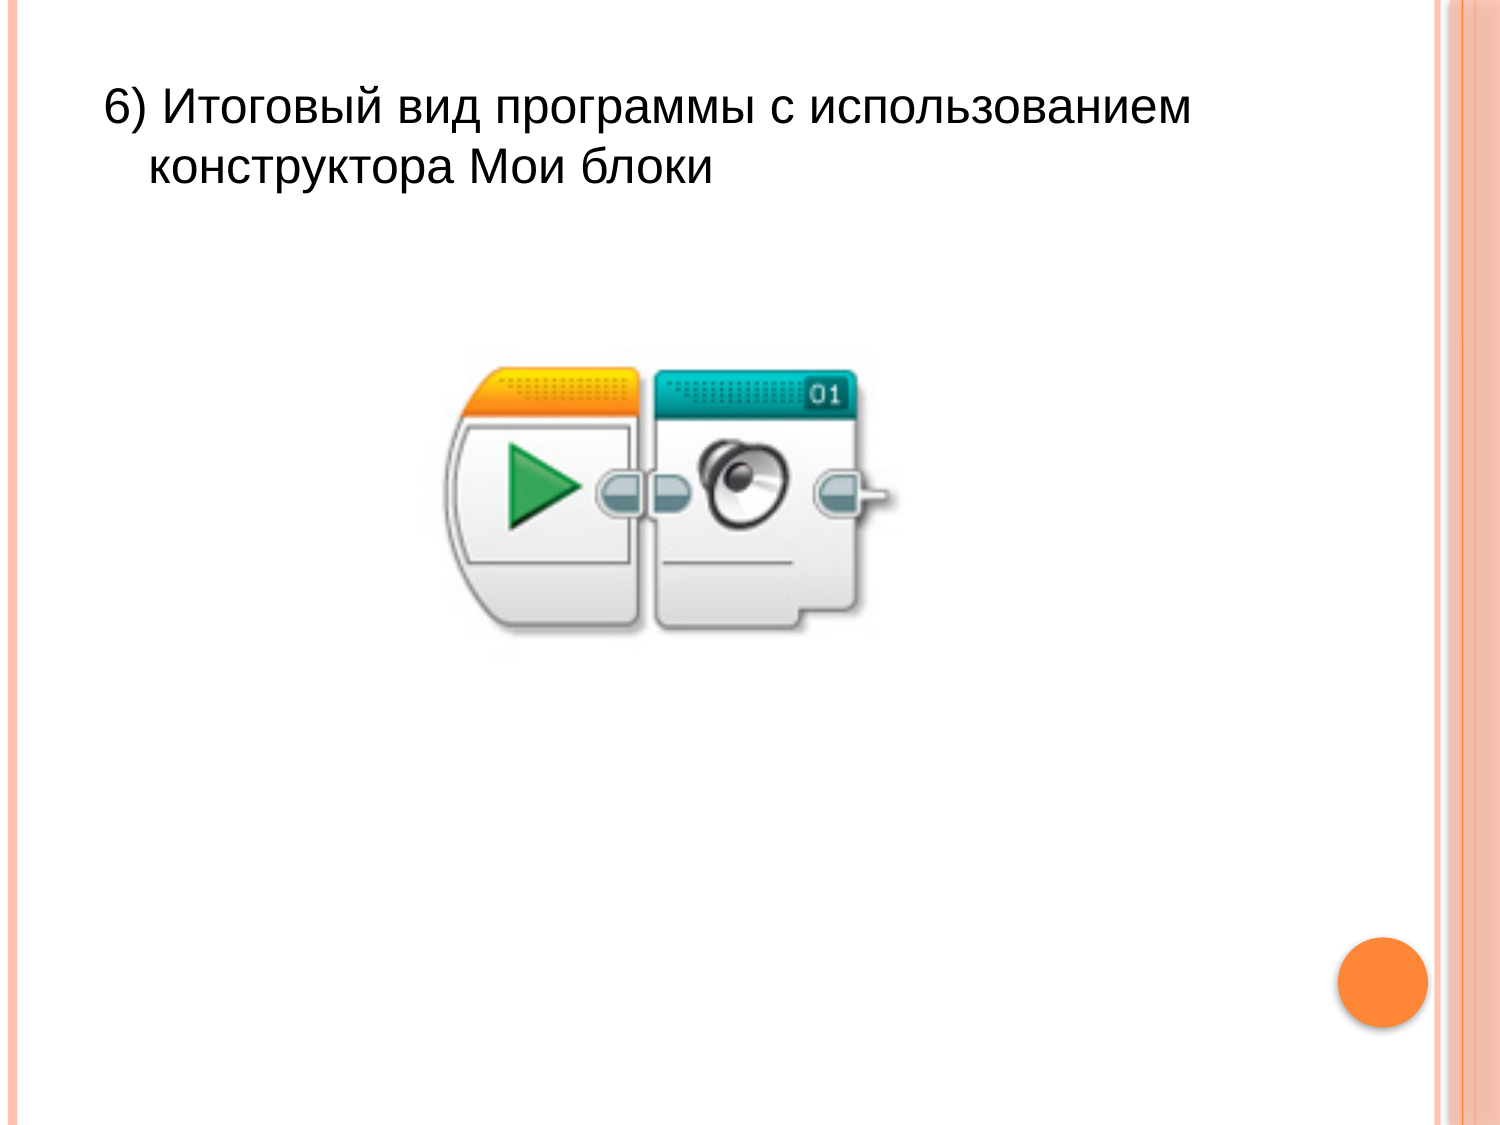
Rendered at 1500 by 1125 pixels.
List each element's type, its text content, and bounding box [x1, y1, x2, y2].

picture [359, 302, 964, 688]
list 6) Итоговый вид программы с использованием конструктора Мои блоки [88, 66, 1412, 213]
